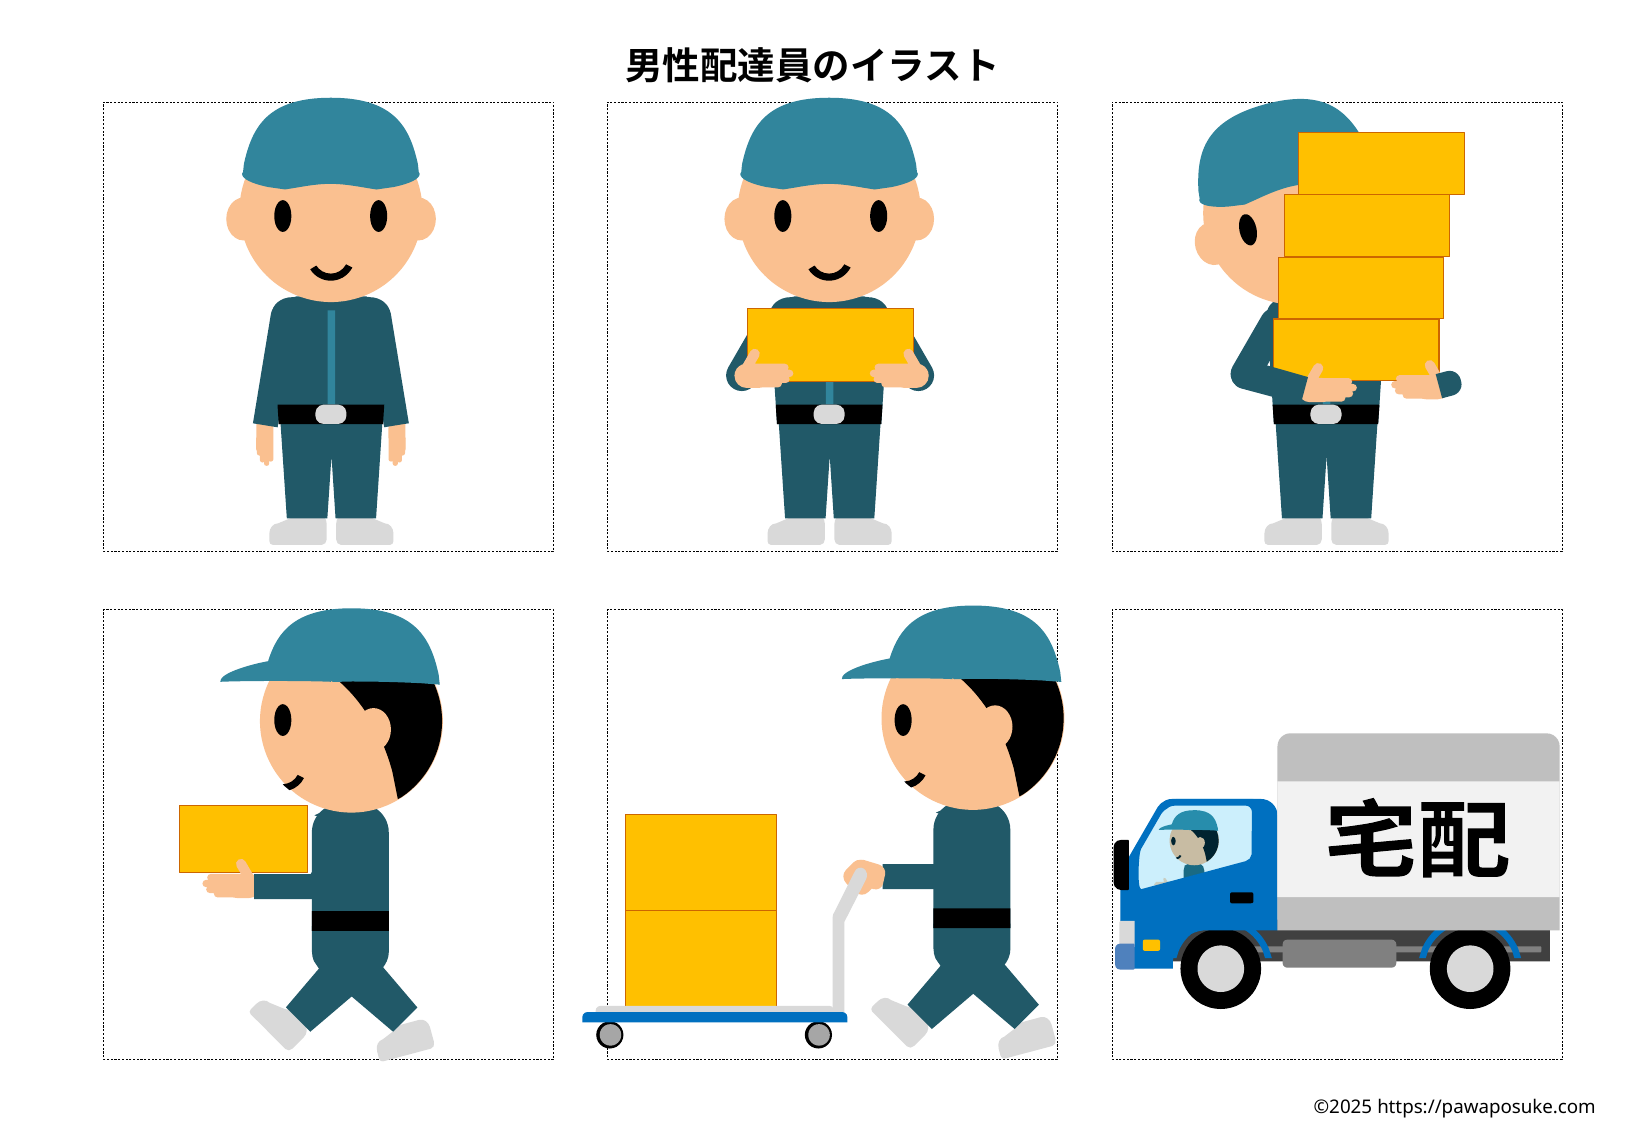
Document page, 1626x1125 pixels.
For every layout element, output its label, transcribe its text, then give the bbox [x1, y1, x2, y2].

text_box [179, 608, 444, 1056]
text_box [1187, 100, 1465, 546]
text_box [1113, 733, 1560, 1010]
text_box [582, 605, 1065, 1053]
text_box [225, 97, 437, 546]
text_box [724, 97, 935, 546]
text_box 男性配達員のイラスト [610, 34, 1015, 95]
